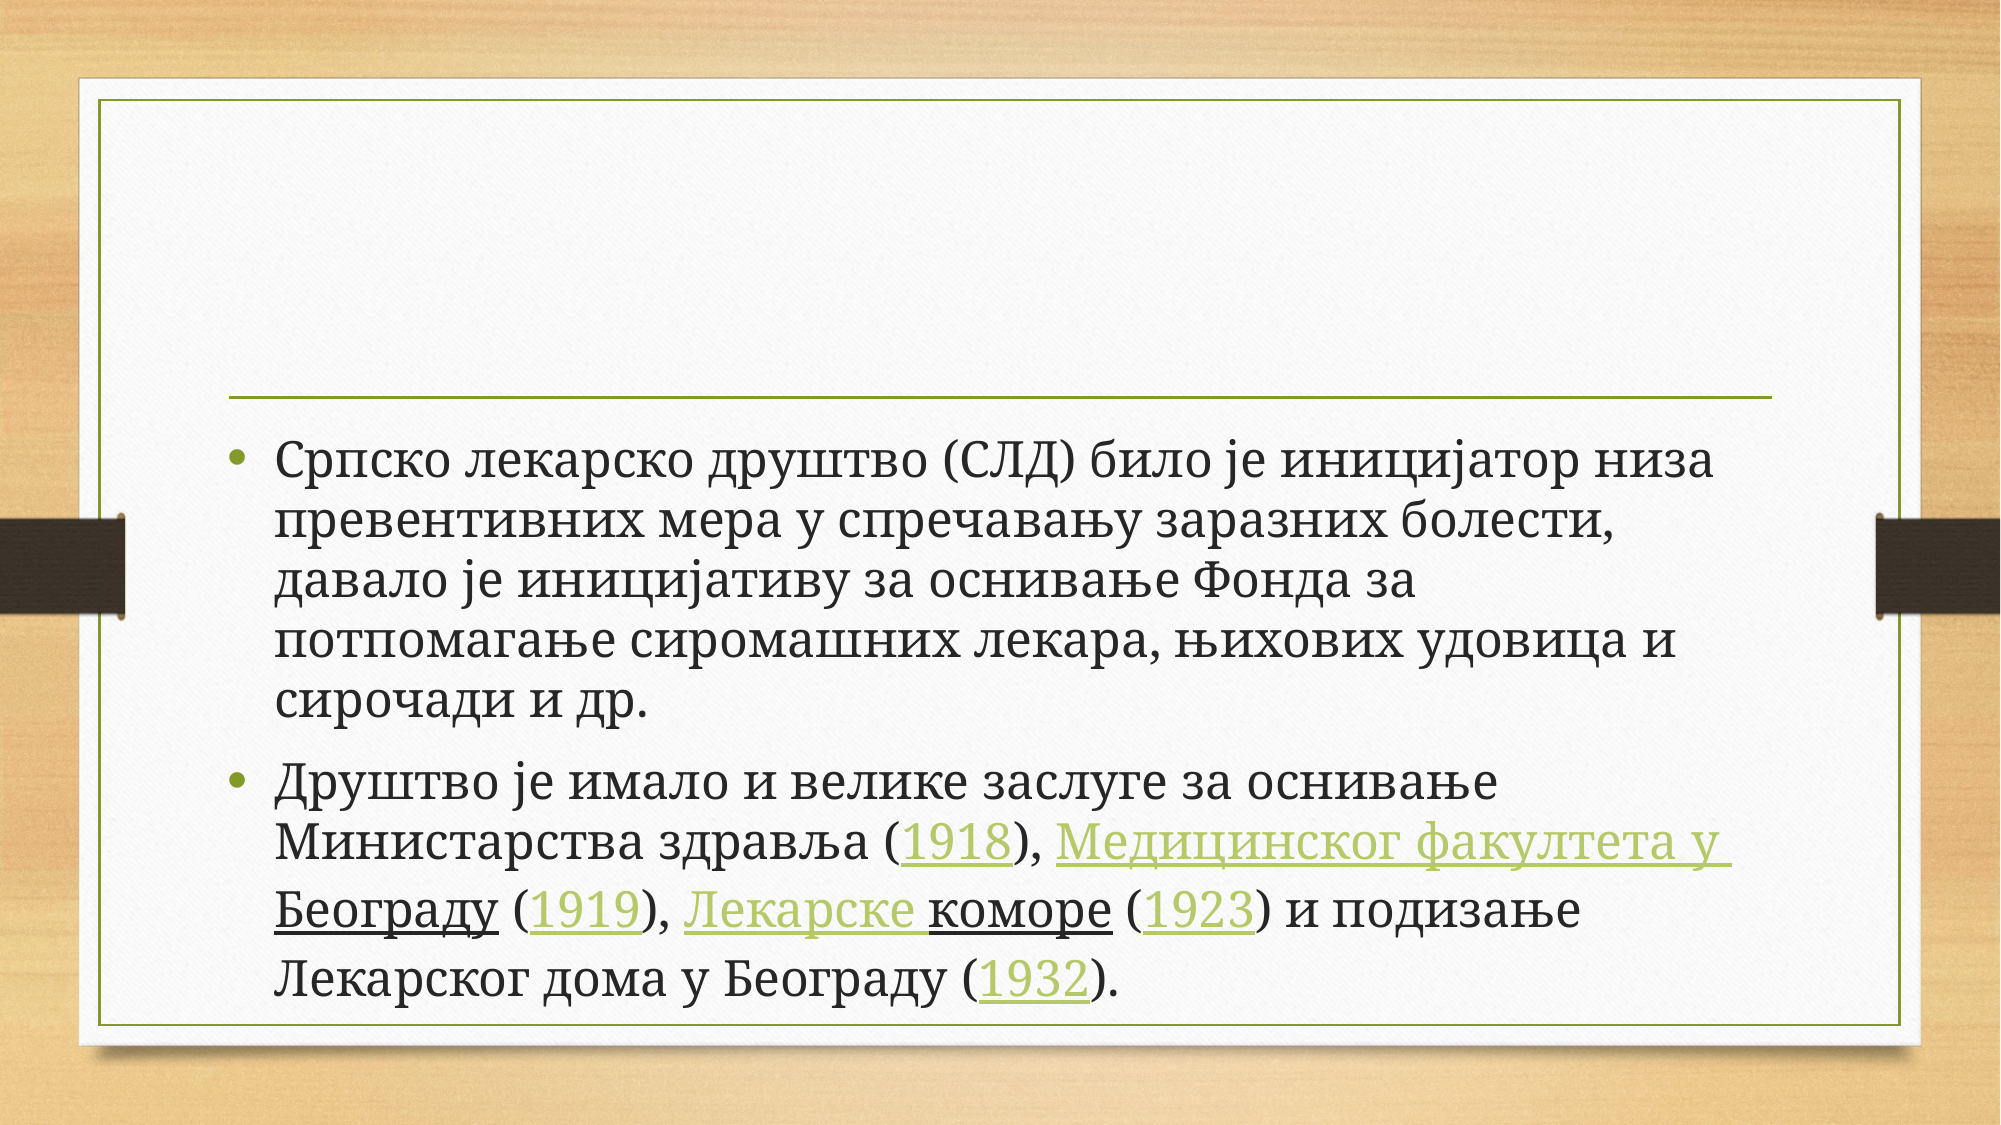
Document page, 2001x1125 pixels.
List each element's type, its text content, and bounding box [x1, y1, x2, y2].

picture [0, 0, 2001, 1125]
list Српско лекарско друштво (СЛД) било је иницијатор низа превентивних мера у спречавању заразних болести, давало је иницијативу за оснивање Фонда за потпомагање сиромашних лекара, њихових удовица и сирочади и др. Друштво је имало и велике заслуге за оснивање Министарства здравља (1918), Медицинског факултета у Београду (1919), Лекарске коморе (1923) и подизање Лекарског дома у Београду (1932). [212, 419, 1788, 964]
